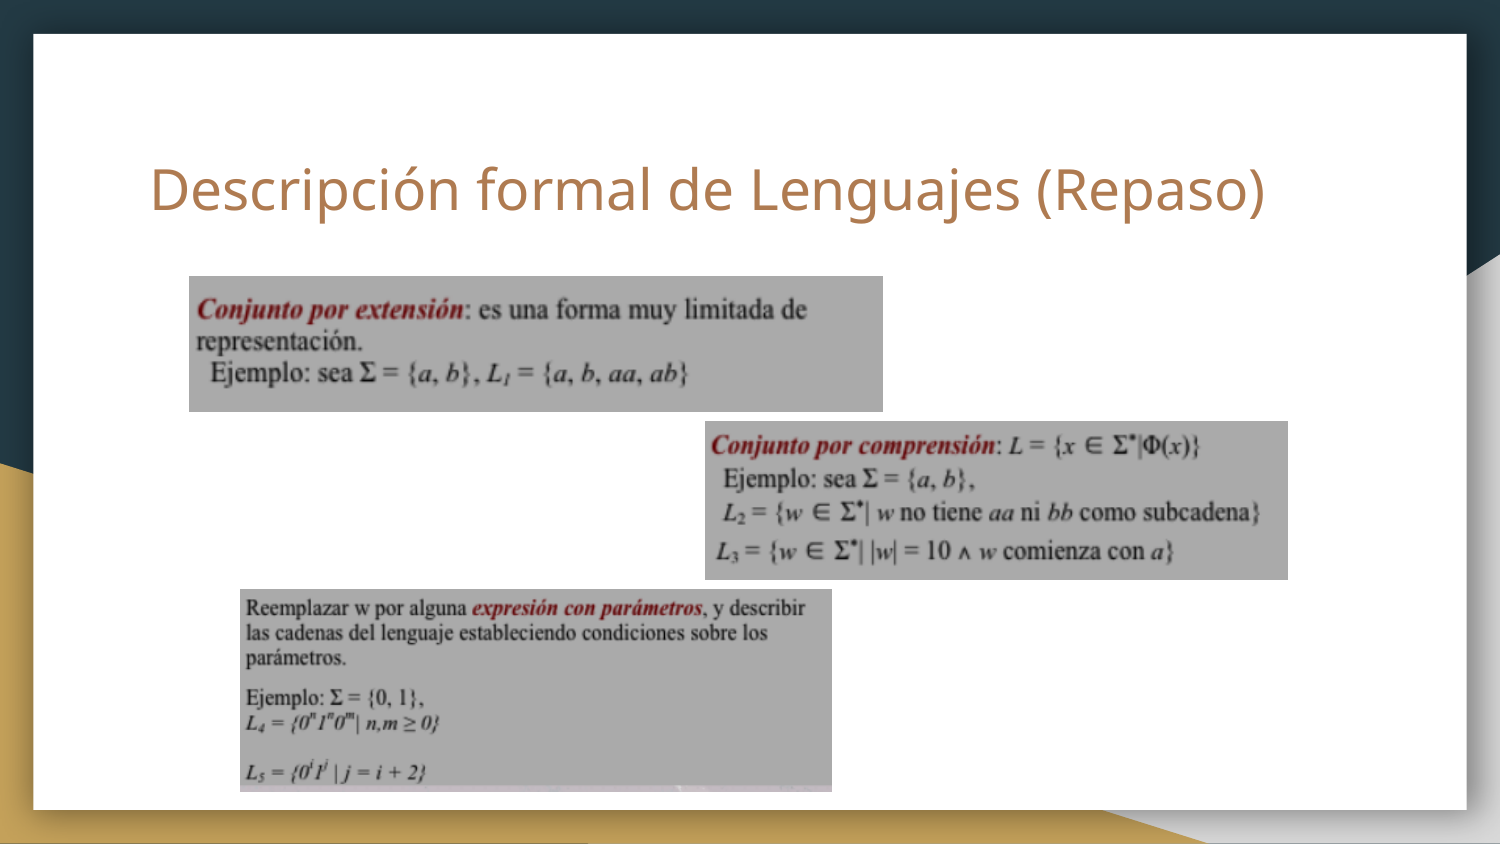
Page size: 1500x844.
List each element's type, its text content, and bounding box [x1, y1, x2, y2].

picture [188, 275, 883, 412]
picture [704, 421, 1289, 580]
picture [239, 589, 832, 792]
title Descripción formal de Lenguajes (Repaso) [134, 138, 1366, 296]
